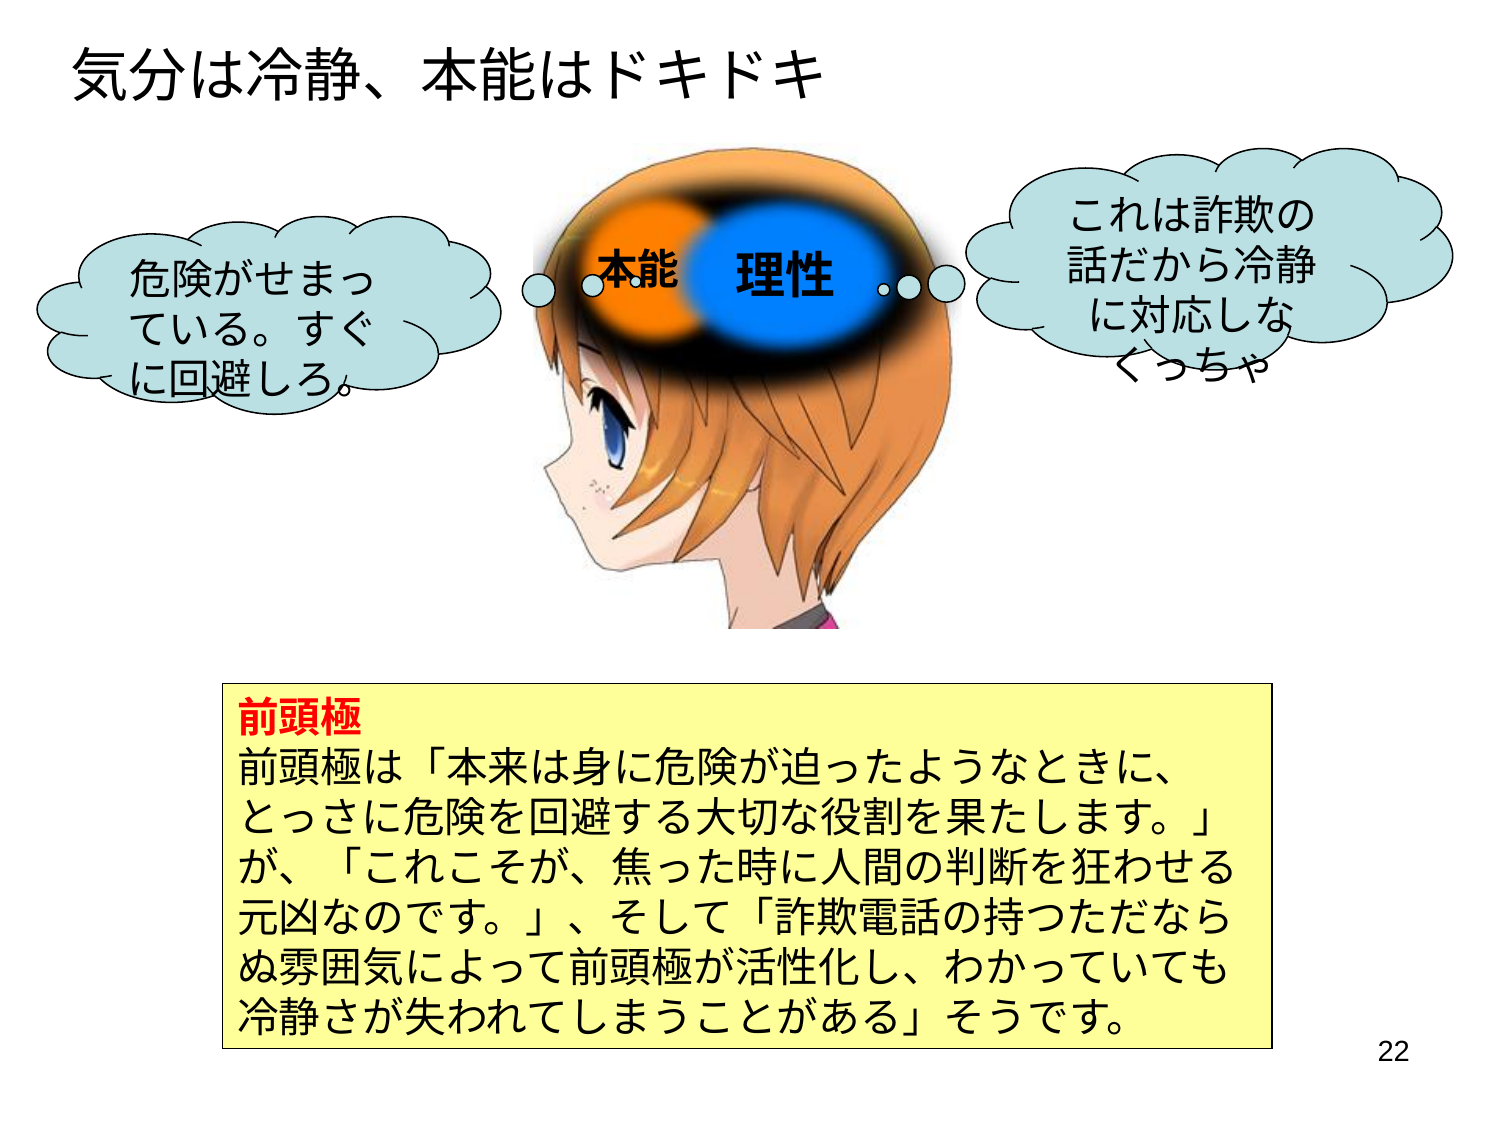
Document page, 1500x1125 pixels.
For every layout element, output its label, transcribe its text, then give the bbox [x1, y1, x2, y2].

text_box 危険がせまっている。すぐに回避しろ。 [37, 216, 501, 415]
text_box これは詐欺の話だから冷静に対応しなくっちゃ [965, 148, 1453, 370]
text_box 気分は冷静、本能はドキドキ [55, 30, 1355, 116]
text_box 前頭極 前頭極は「本来は身に危険が迫ったようなときに、とっさに危険を回避する大切な役割を果たします。」が、「これこそが、焦った時に人間の判断を狂わせる元凶なのです。」、そして「詐欺電話の持つただならぬ雰囲気によって前頭極が活性化し、わかっていても冷静さが失われてしまうことがある」そうです。 [222, 683, 1273, 1049]
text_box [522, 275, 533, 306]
slide_number 22 [1074, 1024, 1425, 1103]
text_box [533, 143, 962, 629]
